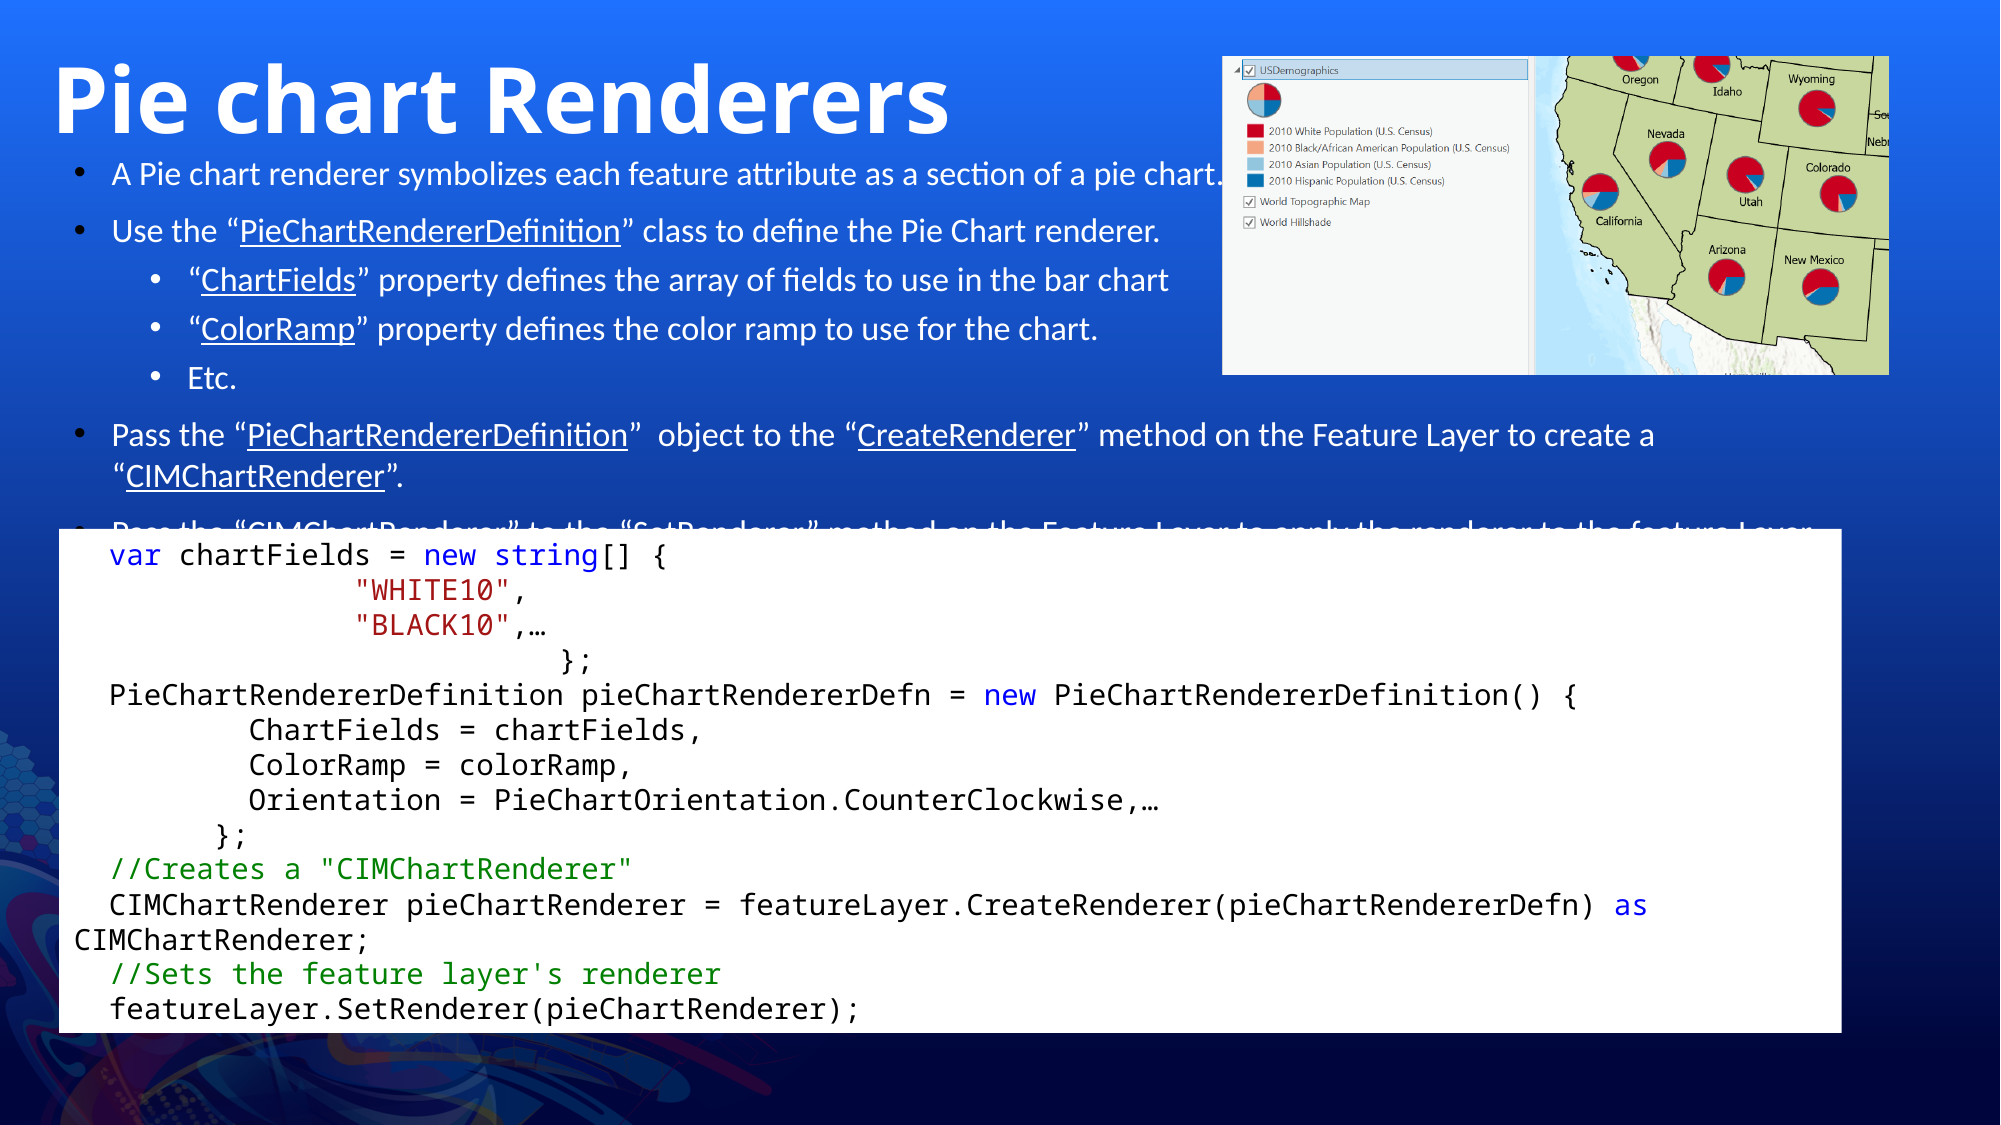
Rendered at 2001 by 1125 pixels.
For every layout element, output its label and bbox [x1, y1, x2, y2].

picture [1222, 56, 1889, 375]
text_box [0, 0, 2000, 1125]
